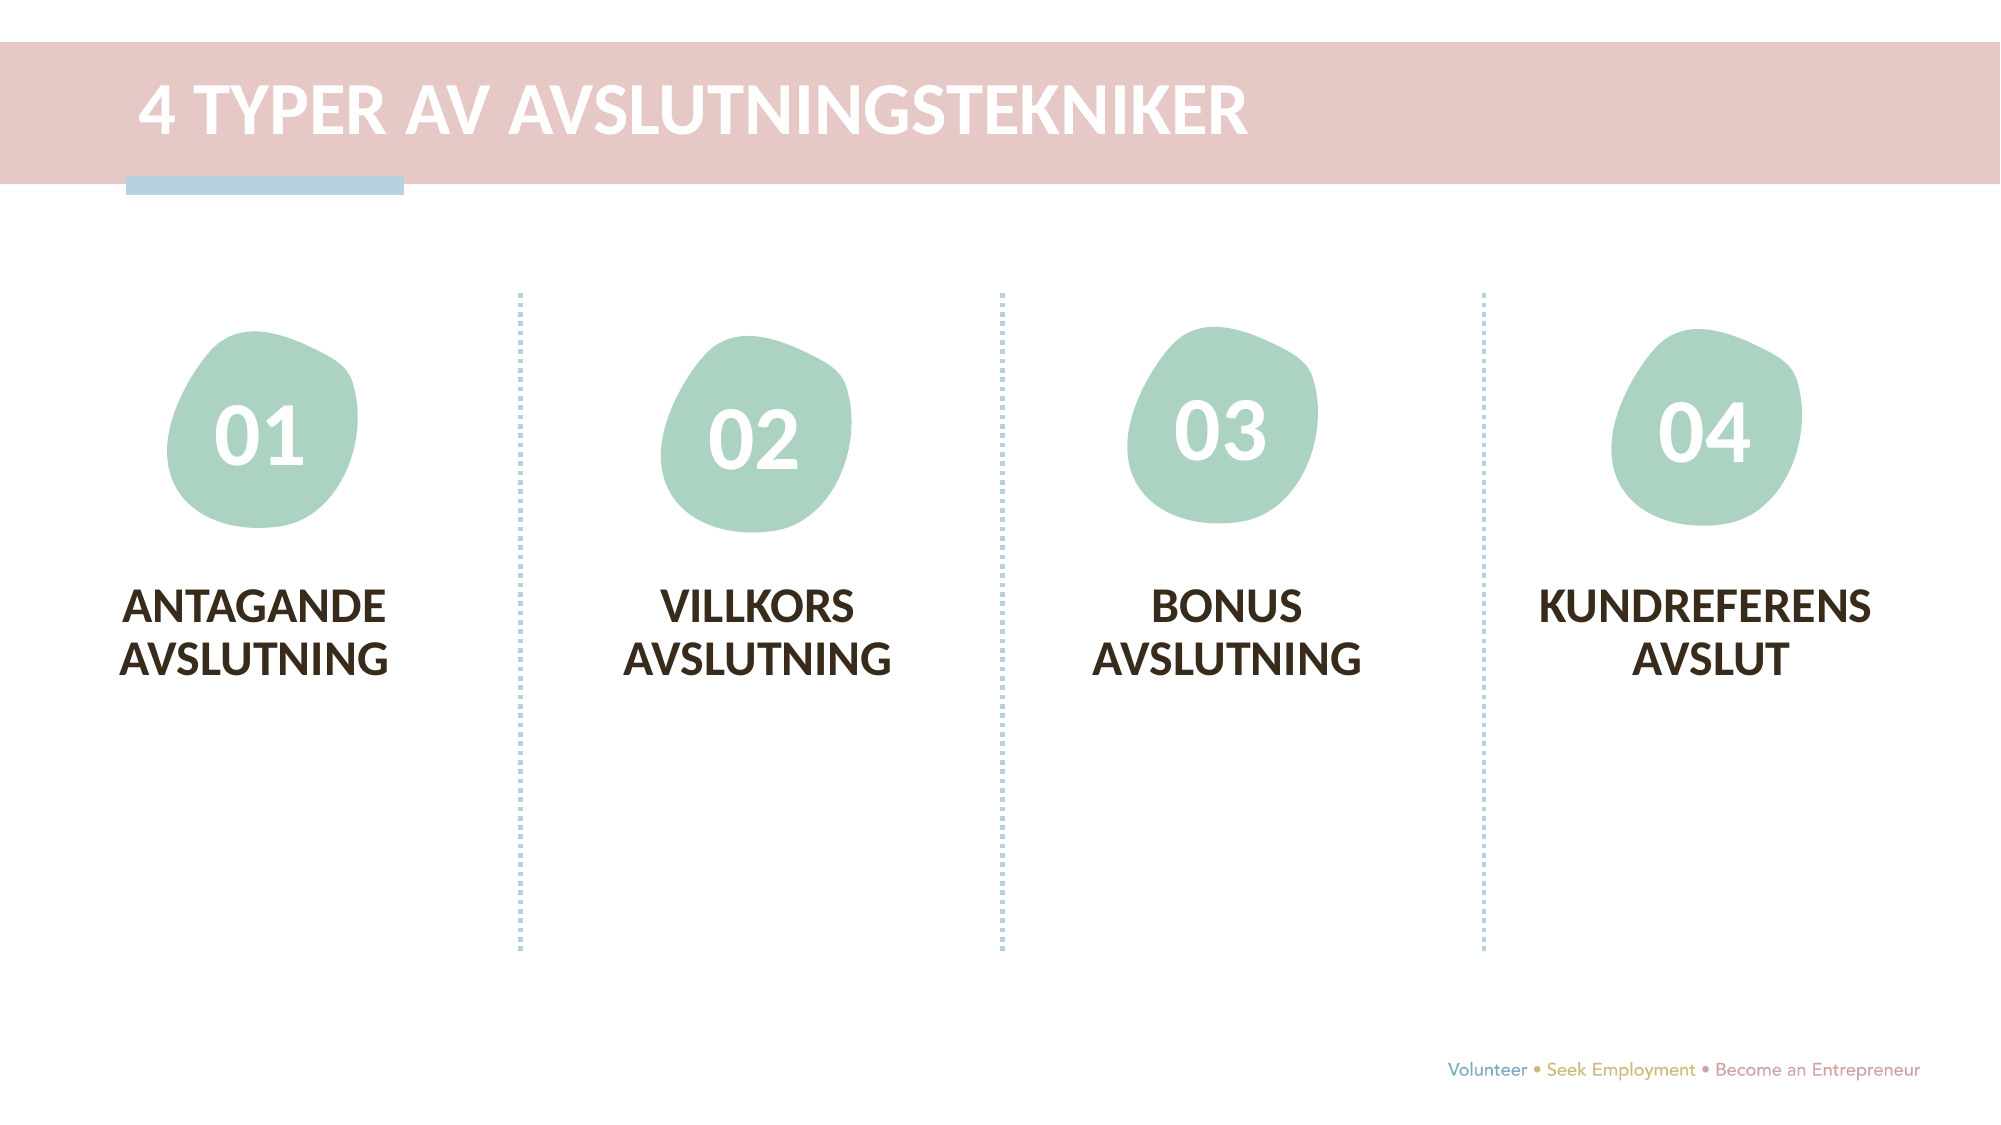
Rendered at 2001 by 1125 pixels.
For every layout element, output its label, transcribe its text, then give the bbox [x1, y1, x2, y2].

text_box BONUS AVSLUTNING [1008, 570, 1447, 934]
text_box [166, 331, 358, 586]
text_box VILLKORS AVSLUTNING [538, 570, 978, 934]
list 4 TYPER AV AVSLUTNINGSTEKNIKER [123, 51, 1913, 170]
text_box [660, 335, 852, 590]
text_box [1127, 326, 1318, 581]
text_box KUNDREFERENS AVSLUT [1492, 570, 1931, 934]
picture [1418, 1046, 1971, 1103]
text_box ANTAGANDE AVSLUTNING [35, 570, 474, 934]
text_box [1611, 329, 1803, 583]
